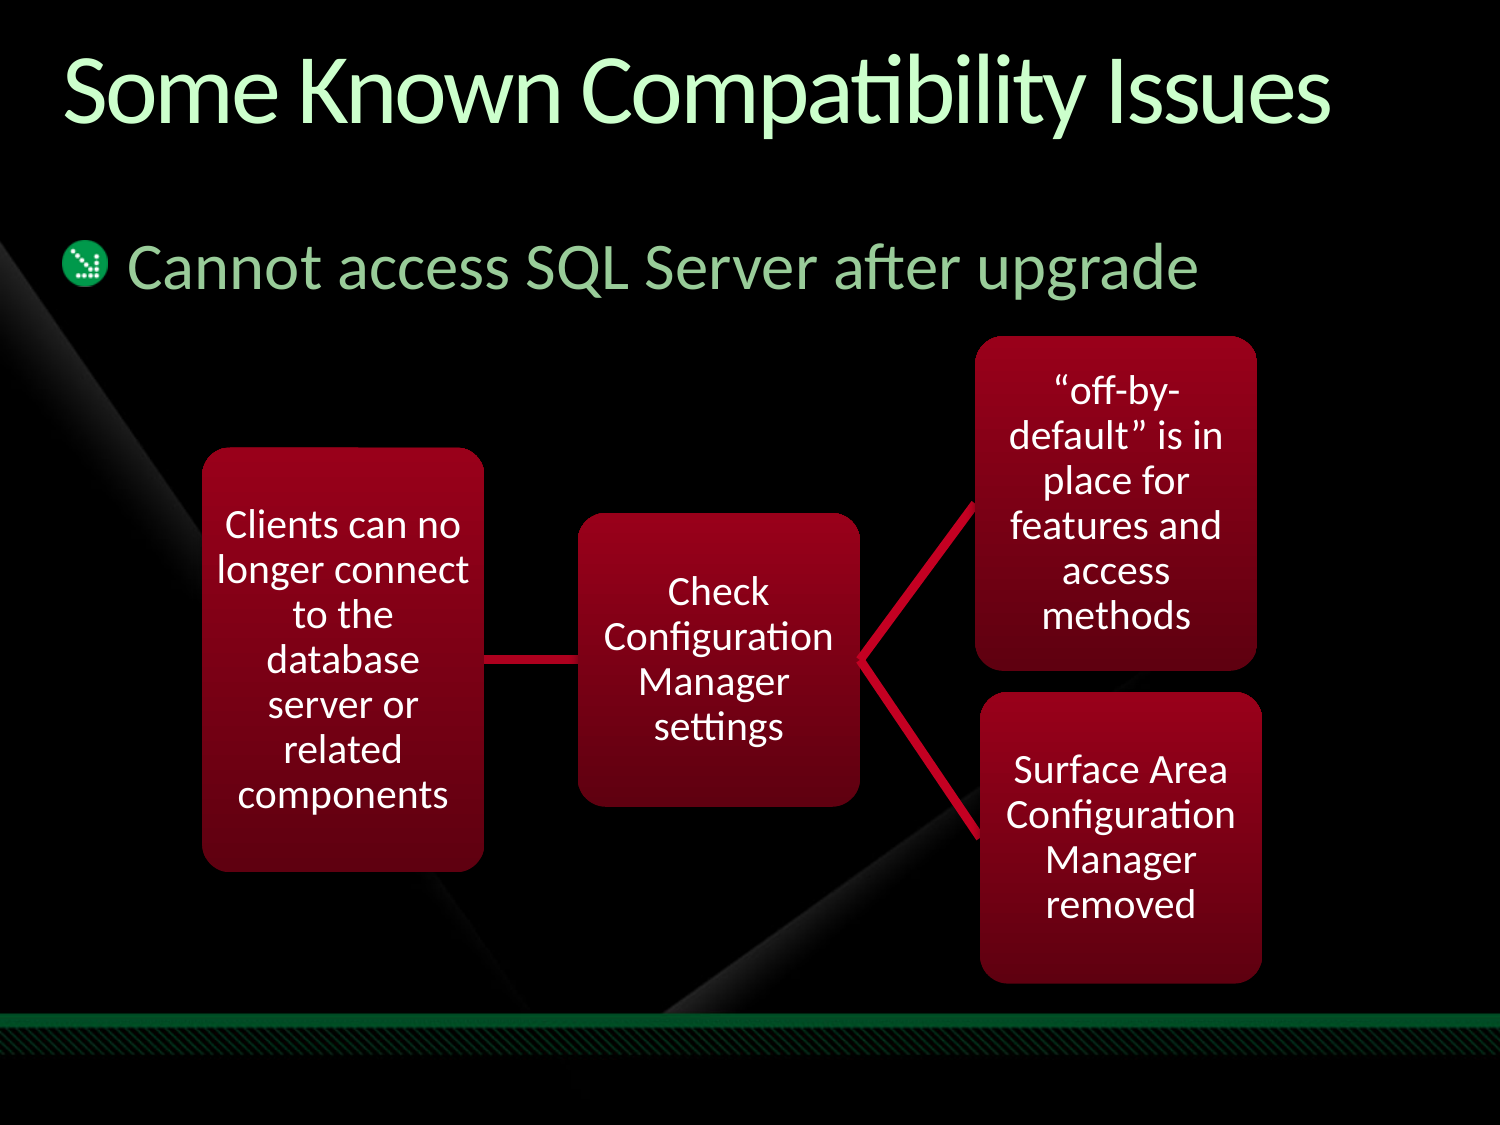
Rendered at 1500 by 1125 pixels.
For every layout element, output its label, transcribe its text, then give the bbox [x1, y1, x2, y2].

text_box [194, 335, 1283, 985]
picture [0, 0, 1500, 1125]
title Some Known Compatibility Issues [62, 37, 1438, 147]
list Cannot access SQL Server after upgrade [62, 231, 1438, 583]
